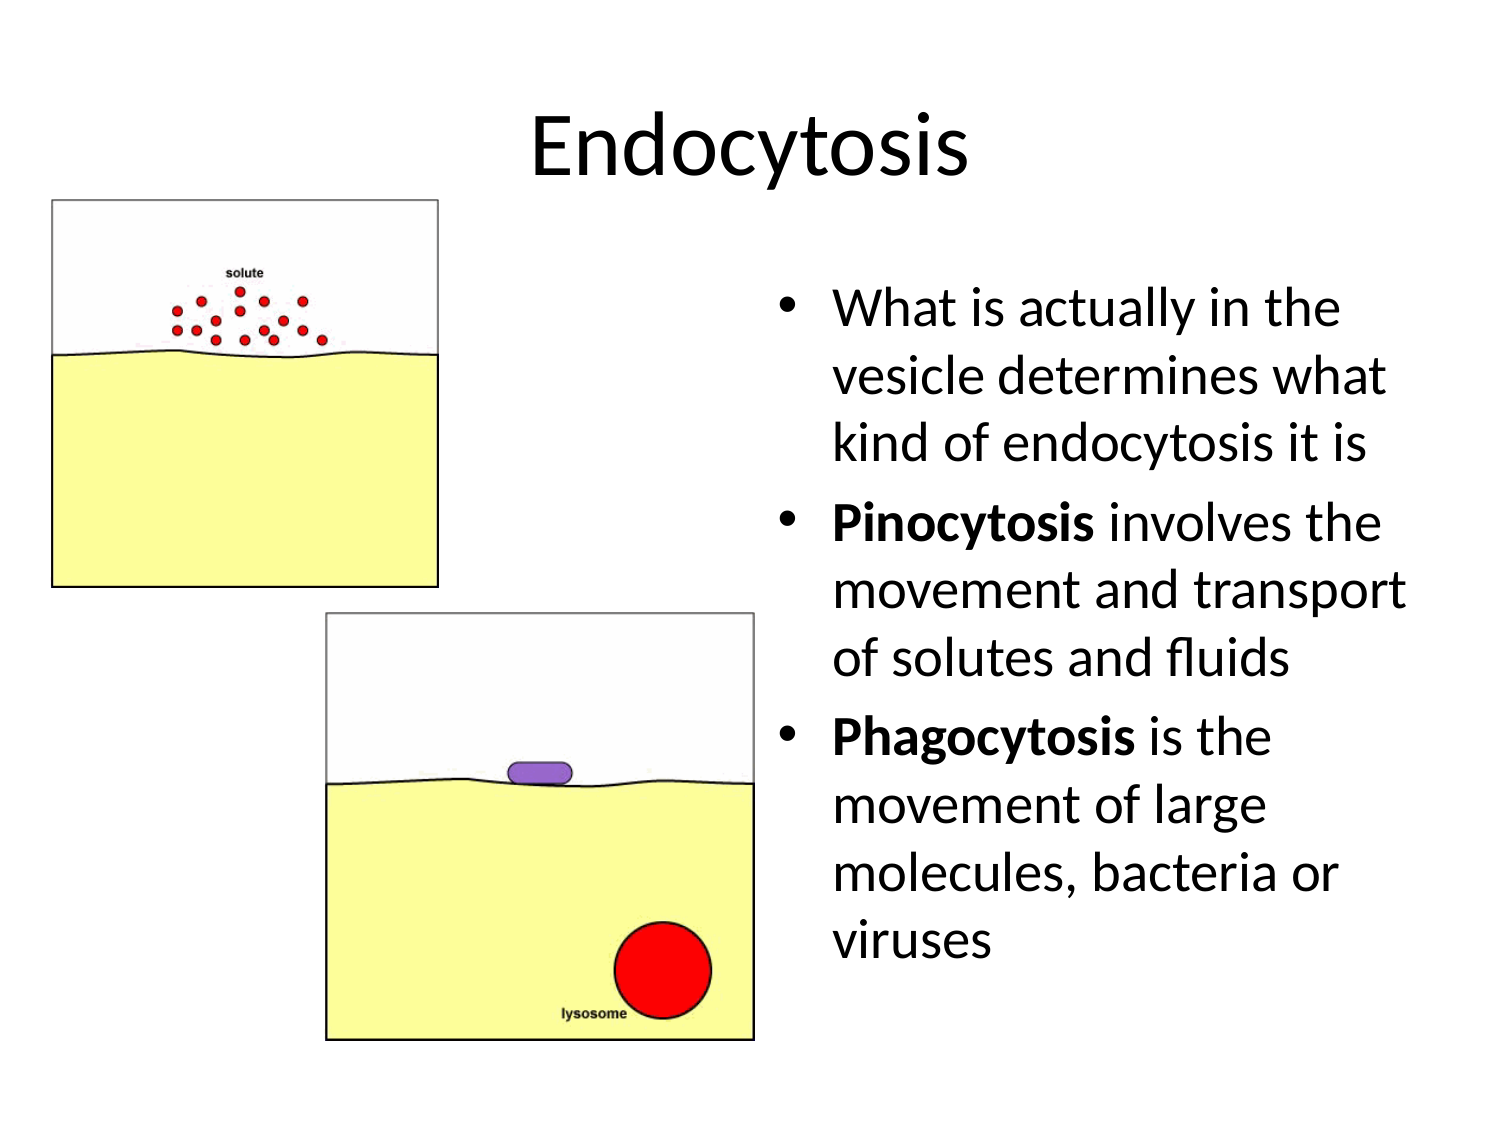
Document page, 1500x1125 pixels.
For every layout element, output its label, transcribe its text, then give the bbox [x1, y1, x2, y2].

title Endocytosis [75, 45, 1425, 233]
picture [324, 611, 755, 1041]
picture [49, 199, 439, 588]
list What is actually in the vesicle determines what kind of endocytosis it is Pinocytosis involves the movement and transport of solutes and fluids Phagocytosis is the movement of large molecules, bacteria or viruses [762, 262, 1425, 1005]
